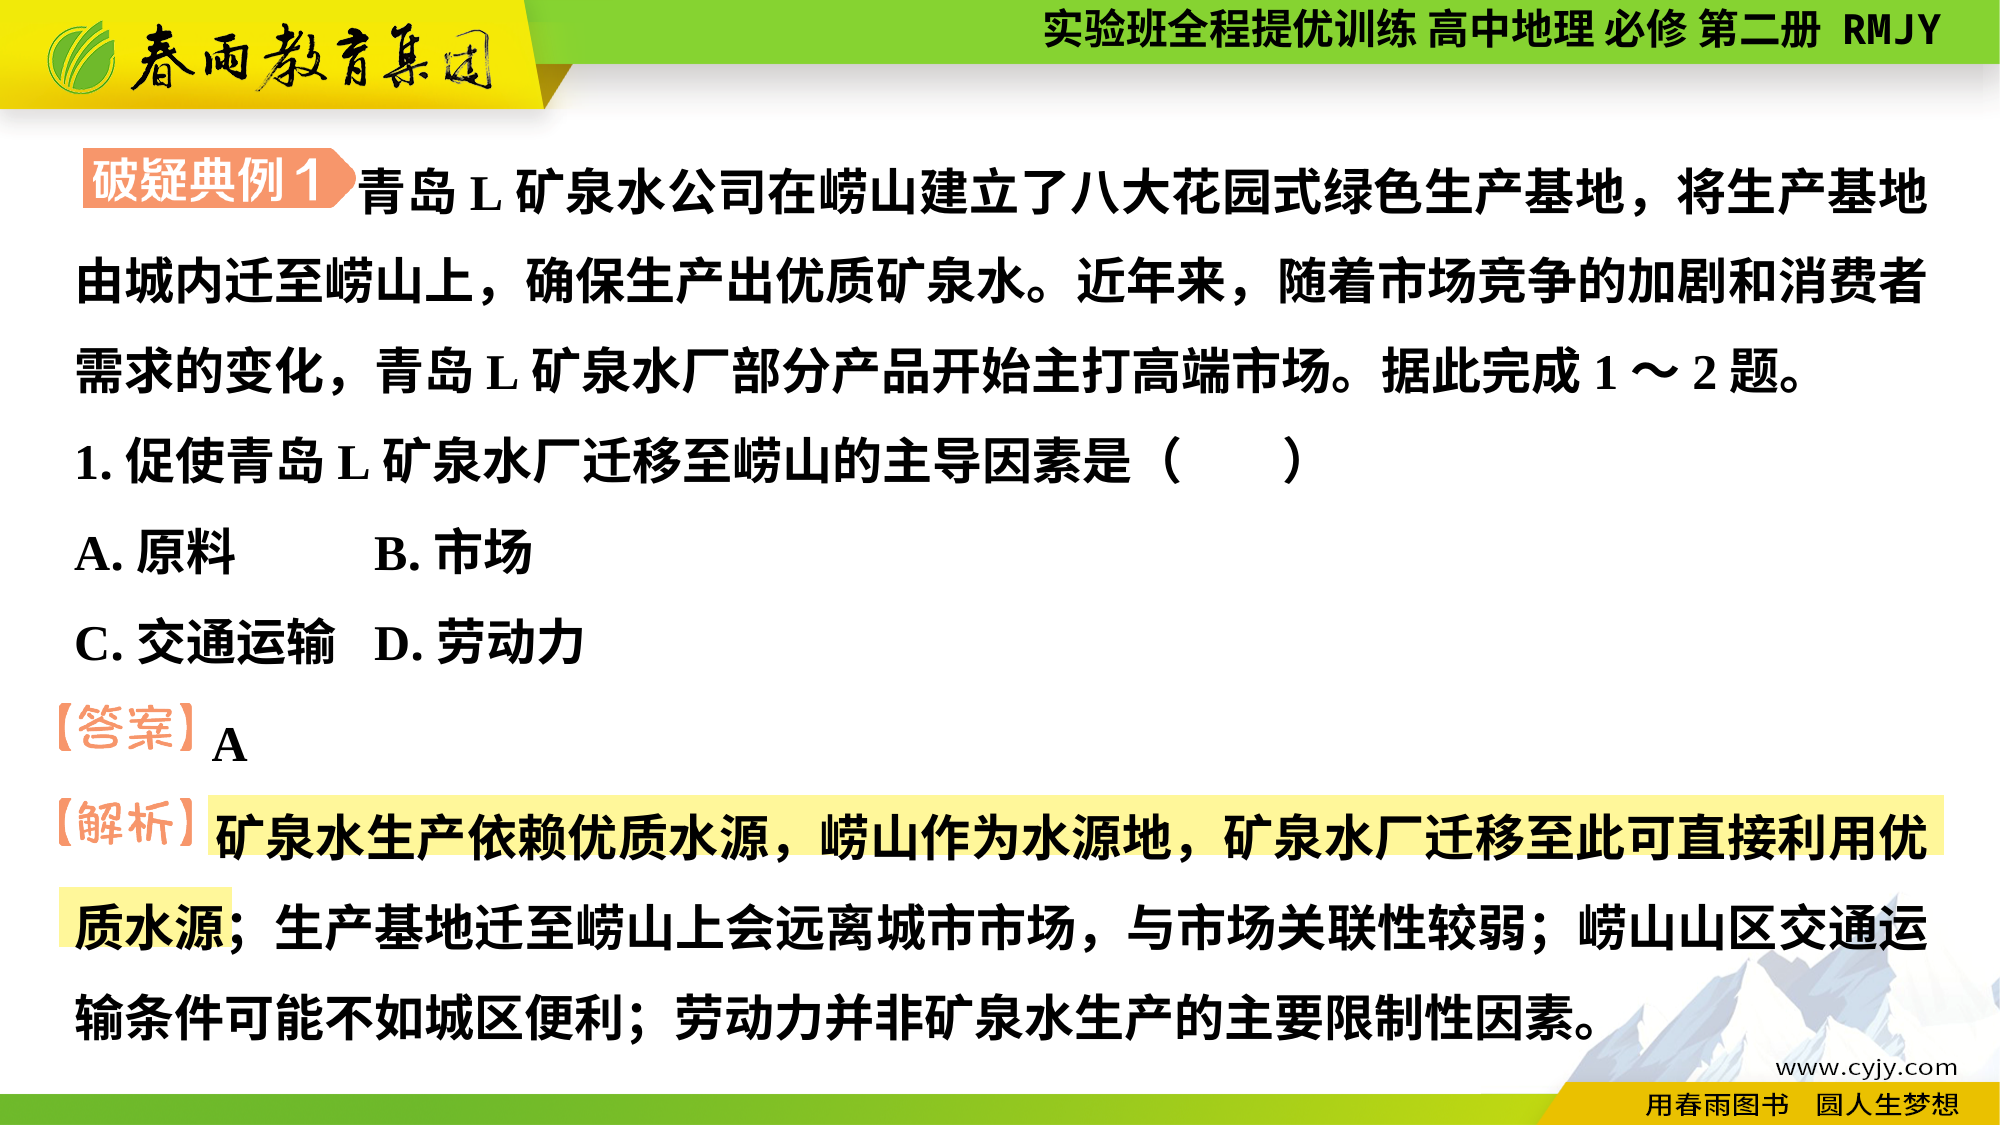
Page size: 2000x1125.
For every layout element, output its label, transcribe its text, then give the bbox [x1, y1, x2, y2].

text_box 矿泉水生产依赖优质水源，崂山作为水源地，矿泉水厂迁移至此可直接利用优质水源；生产基地迁至崂山上会远离城市市场，与市场关联性较弱；崂山山区交通运输条件可能不如城区便利；劳动力并非矿泉水生产的主要限制性因素。 [59, 769, 1944, 1055]
picture [0, 0, 2000, 1125]
text_box A [59, 674, 1944, 769]
list 青岛L矿泉水公司在崂山建立了八大花园式绿色生产基地，将生产基地由城内迁至崂山上，确保生产出优质矿泉水。近年来，随着市场竞争的加剧和消费者需求的变化，青岛L矿泉水厂部分产品开始主打高端市场。据此完成1～2题。 1.促使青岛L矿泉水厂迁移至崂山的主导因素是（ ） A.原料 B.市场 C.交通运输 D.劳动力 [59, 122, 1944, 674]
